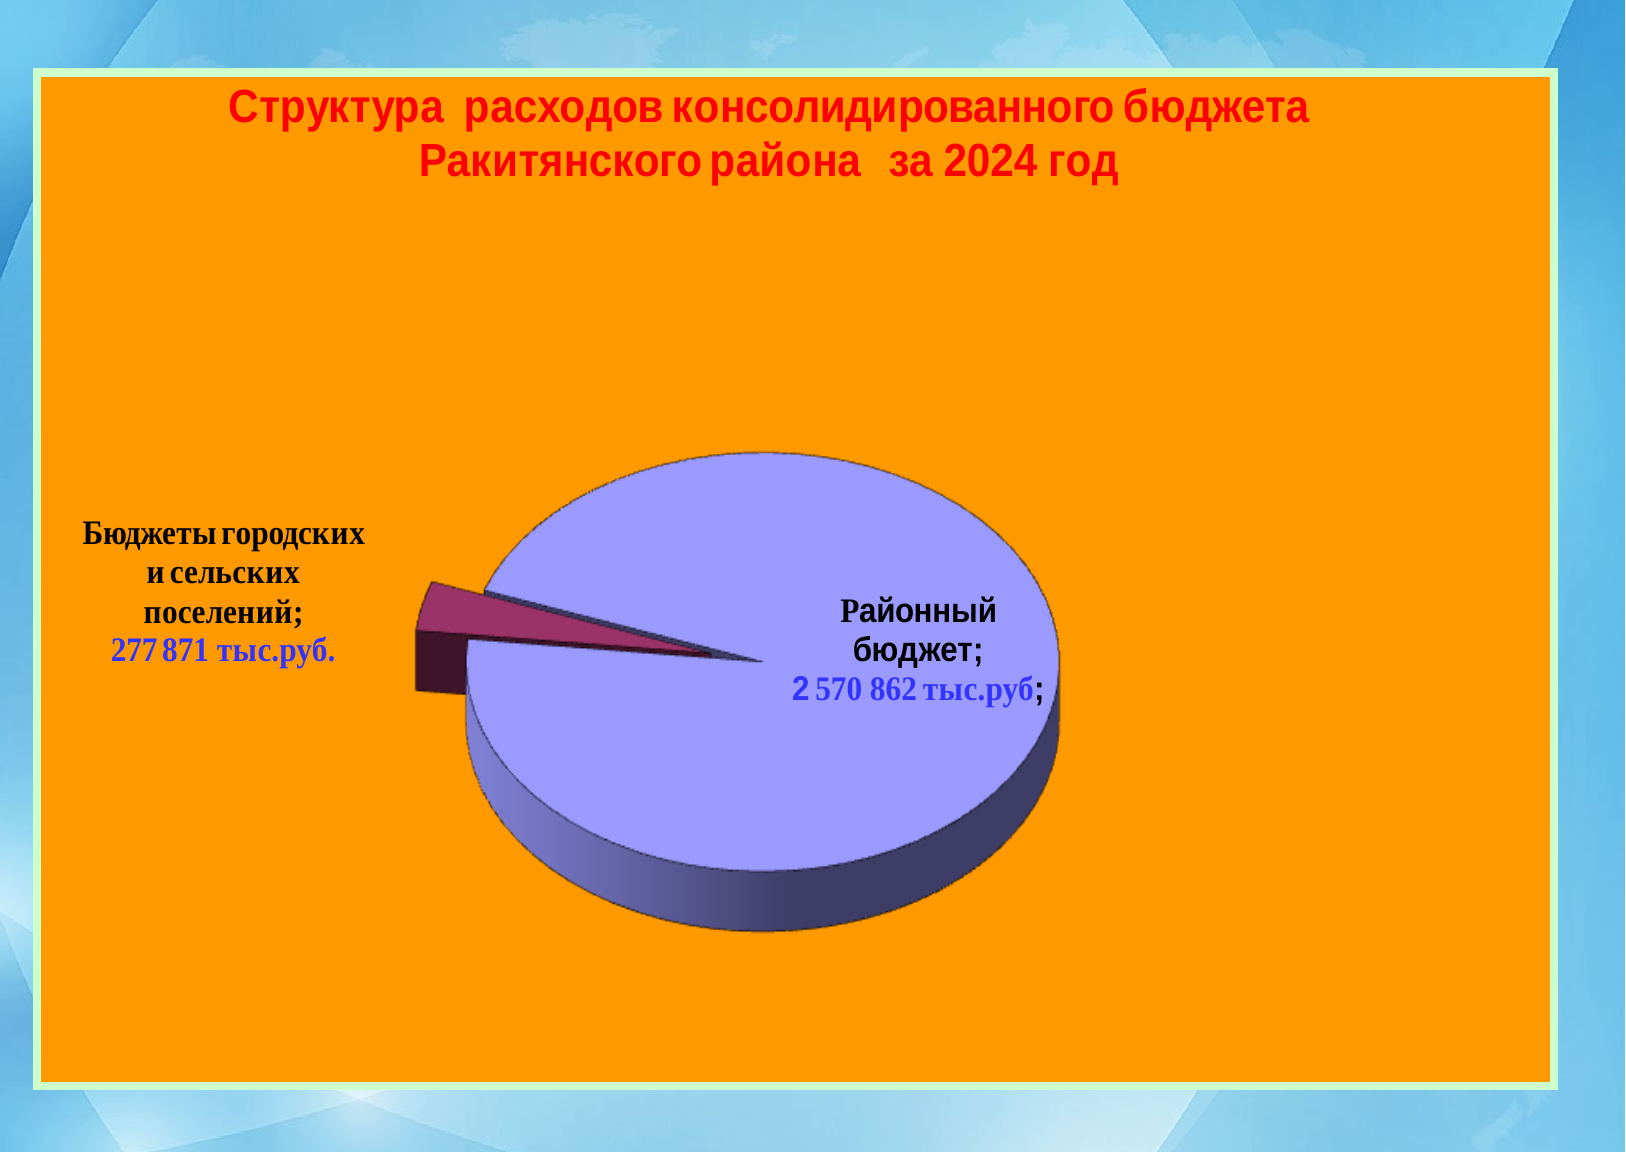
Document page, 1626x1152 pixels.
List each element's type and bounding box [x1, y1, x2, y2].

text_box [32, 67, 1559, 1091]
picture [0, 0, 1625, 1152]
